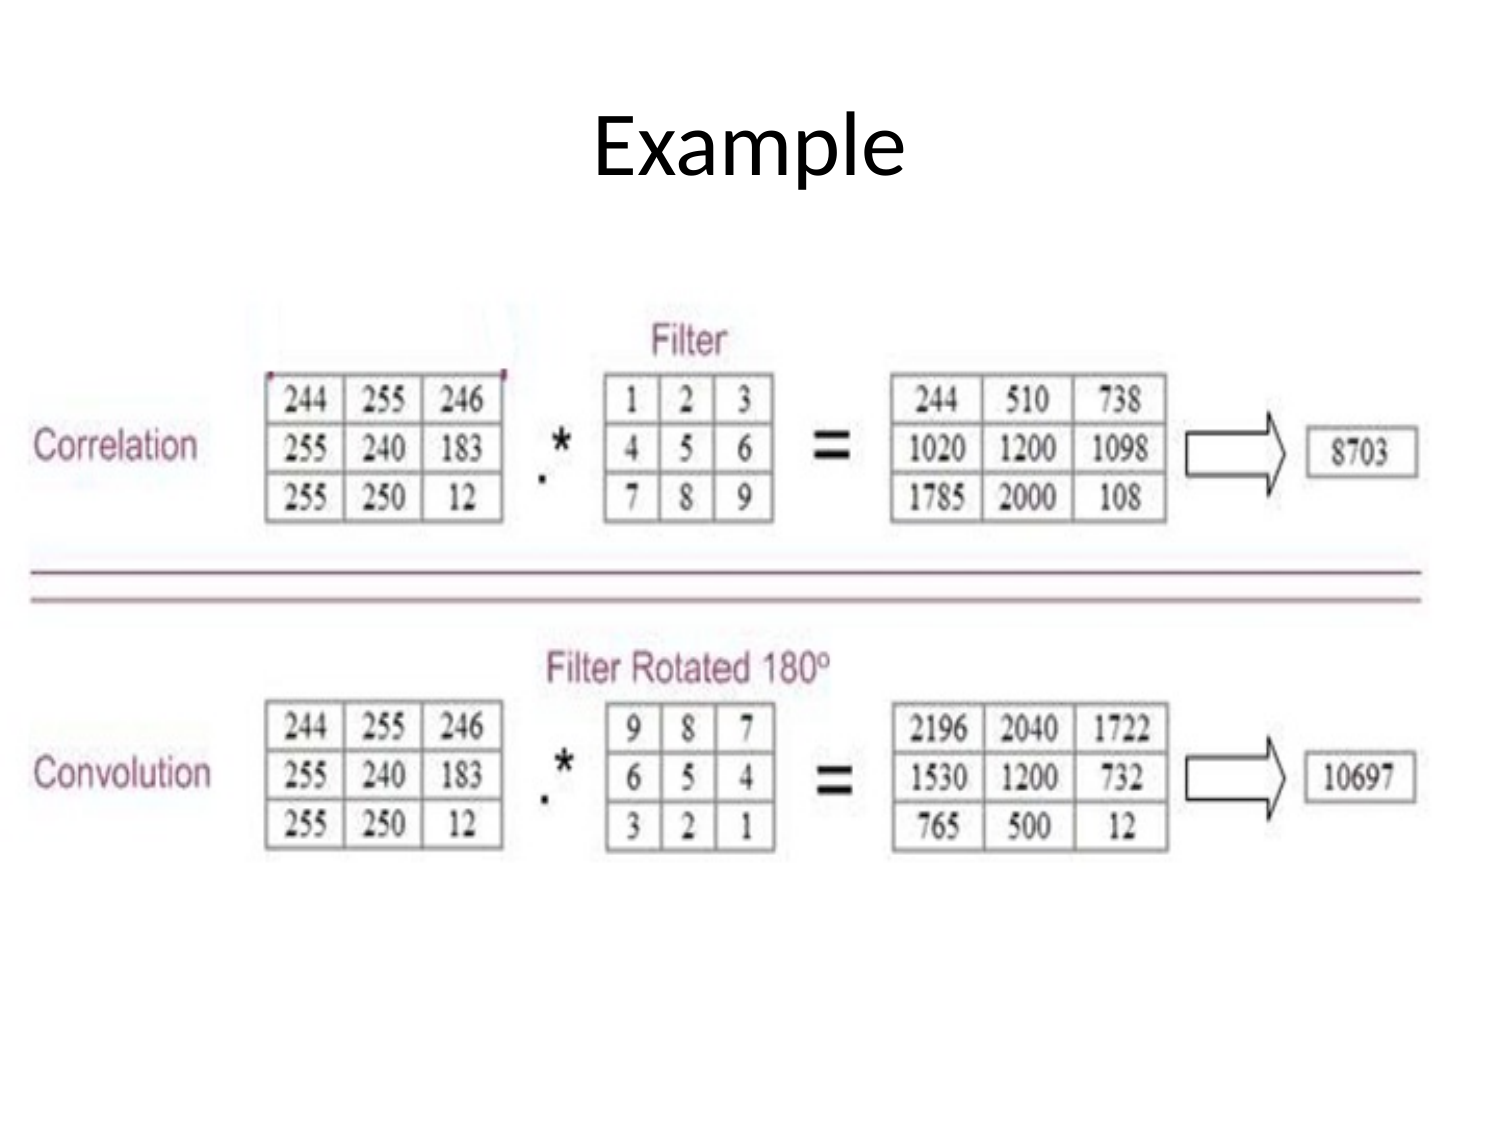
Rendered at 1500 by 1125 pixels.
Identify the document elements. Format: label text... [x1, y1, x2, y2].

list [0, 287, 1500, 976]
title Example [75, 45, 1425, 233]
